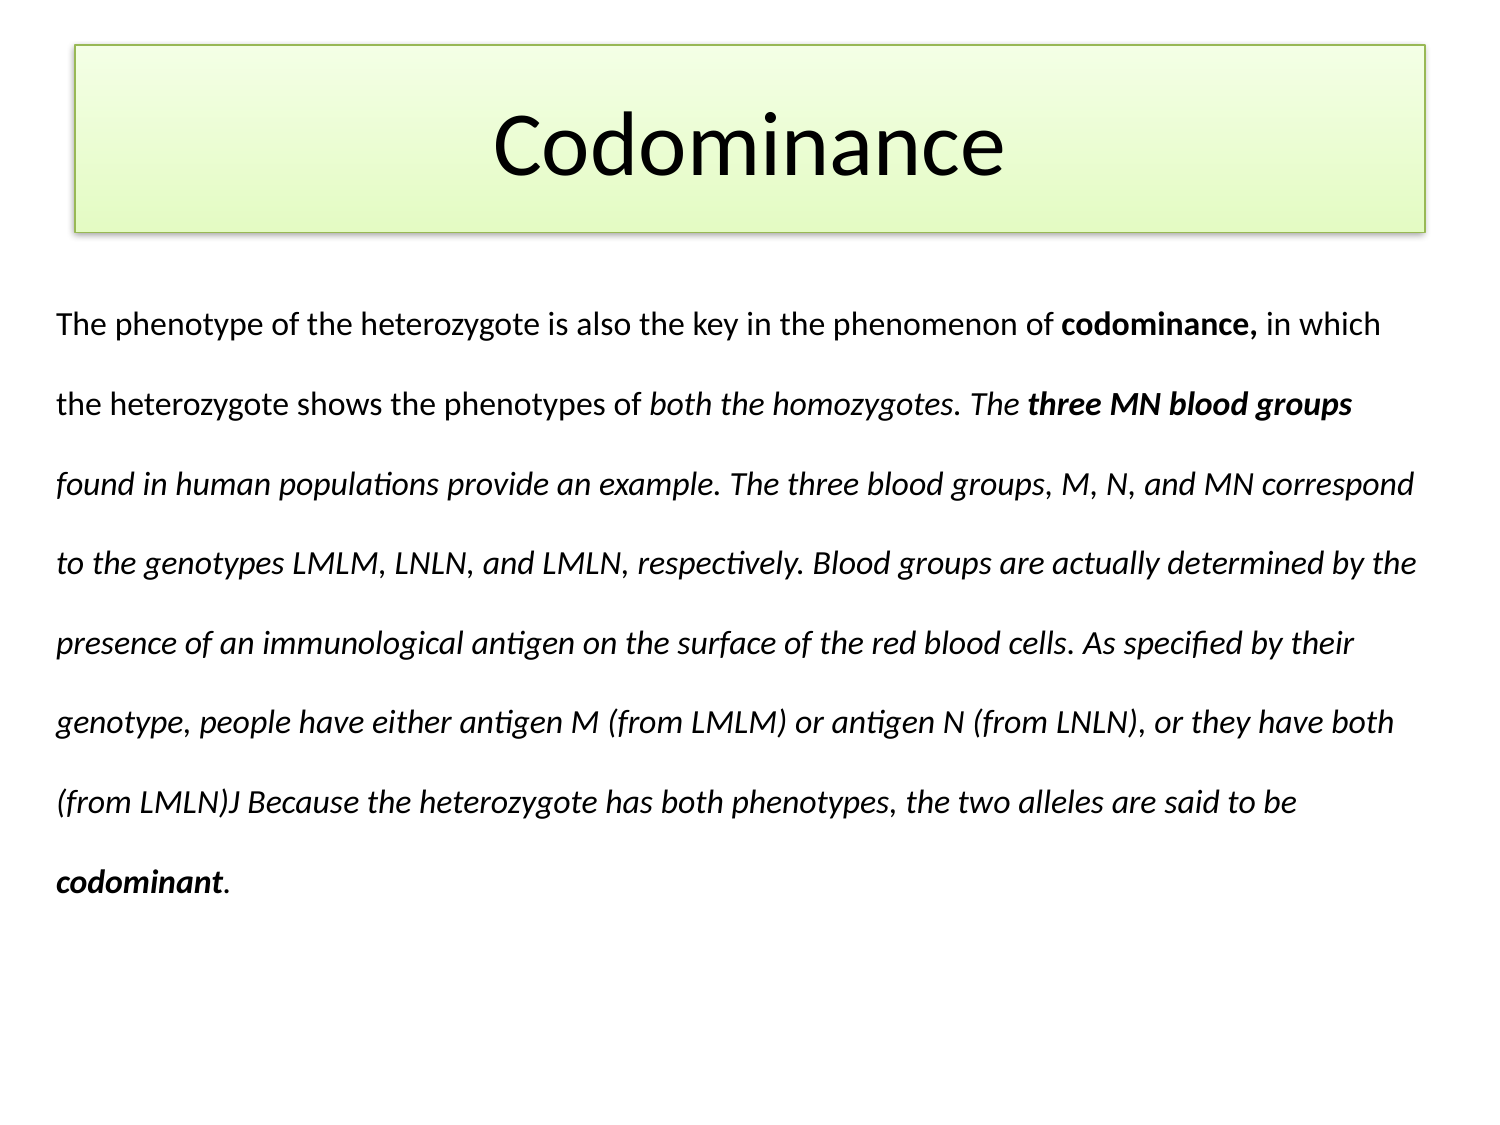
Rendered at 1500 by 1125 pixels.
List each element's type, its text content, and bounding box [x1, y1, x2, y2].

title Codominance [74, 44, 1426, 233]
text_box The phenotype of the heterozygote is also the key in the phenomenon of codominance, in which the heterozygote shows the phenotypes of both the homozygotes. The three MN blood groups found in human populations provide an example. The three blood groups, M, N, and MN correspond to the genotypes LMLM, LNLN, and LMLN, respectively. Blood groups are actually determined by the presence of an immunological antigen on the surface of the red blood cells. As specified by their genotype, people have either antigen M (from LMLM) or antigen N (from LNLN), or they have both (from LMLN)J Because the heterozygote has both phenotypes, the two alleles are said to be codominant. [41, 255, 1447, 908]
